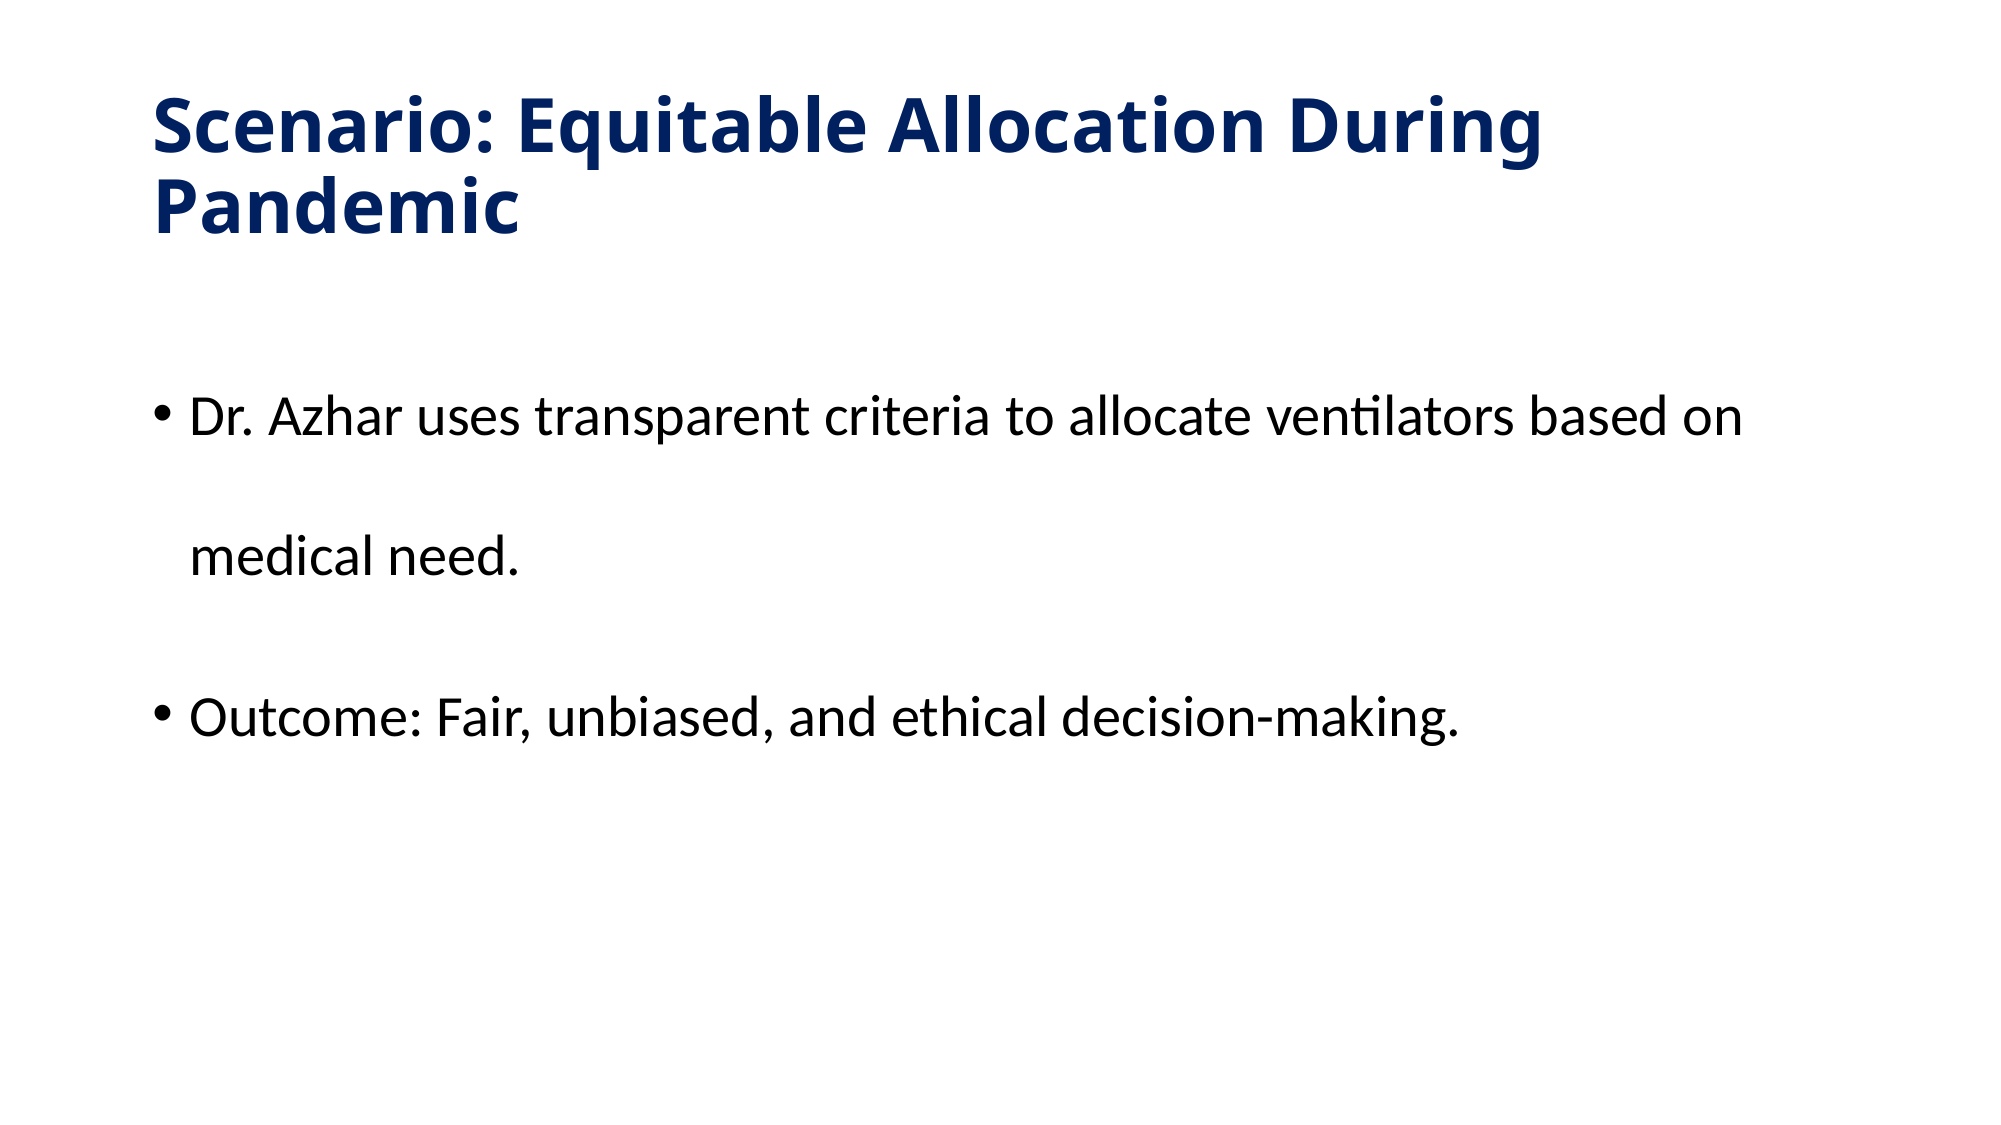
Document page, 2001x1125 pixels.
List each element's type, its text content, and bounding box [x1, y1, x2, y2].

list Dr. Azhar uses transparent criteria to allocate ventilators based on medical need. Outcome: Fair, unbiased, and ethical decision-making. [137, 299, 1863, 1014]
title Scenario: Equitable Allocation During Pandemic [137, 59, 1863, 278]
